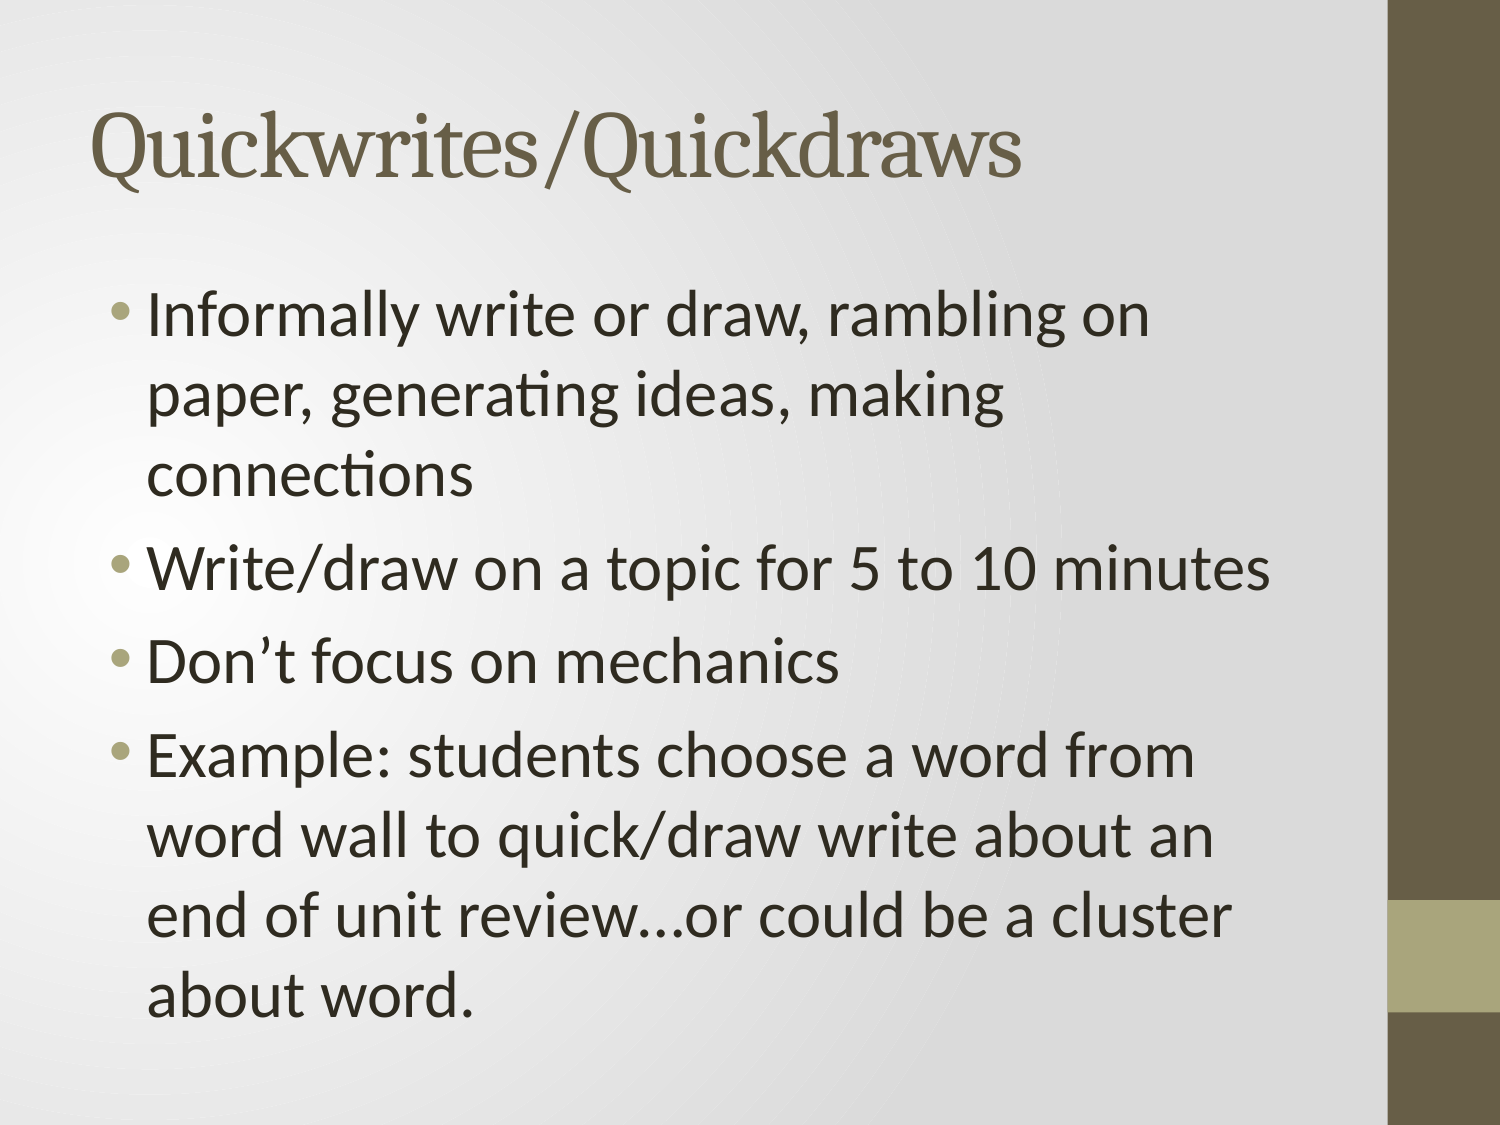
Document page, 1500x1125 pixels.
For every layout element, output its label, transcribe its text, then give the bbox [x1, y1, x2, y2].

title Quickwrites/Quickdraws [75, 45, 1325, 233]
list Informally write or draw, rambling on paper, generating ideas, making connections Write/draw on a topic for 5 to 10 minutes Don’t focus on mechanics Example: students choose a word from word wall to quick/draw write about an end of unit review…or could be a cluster about word. [75, 262, 1325, 1050]
